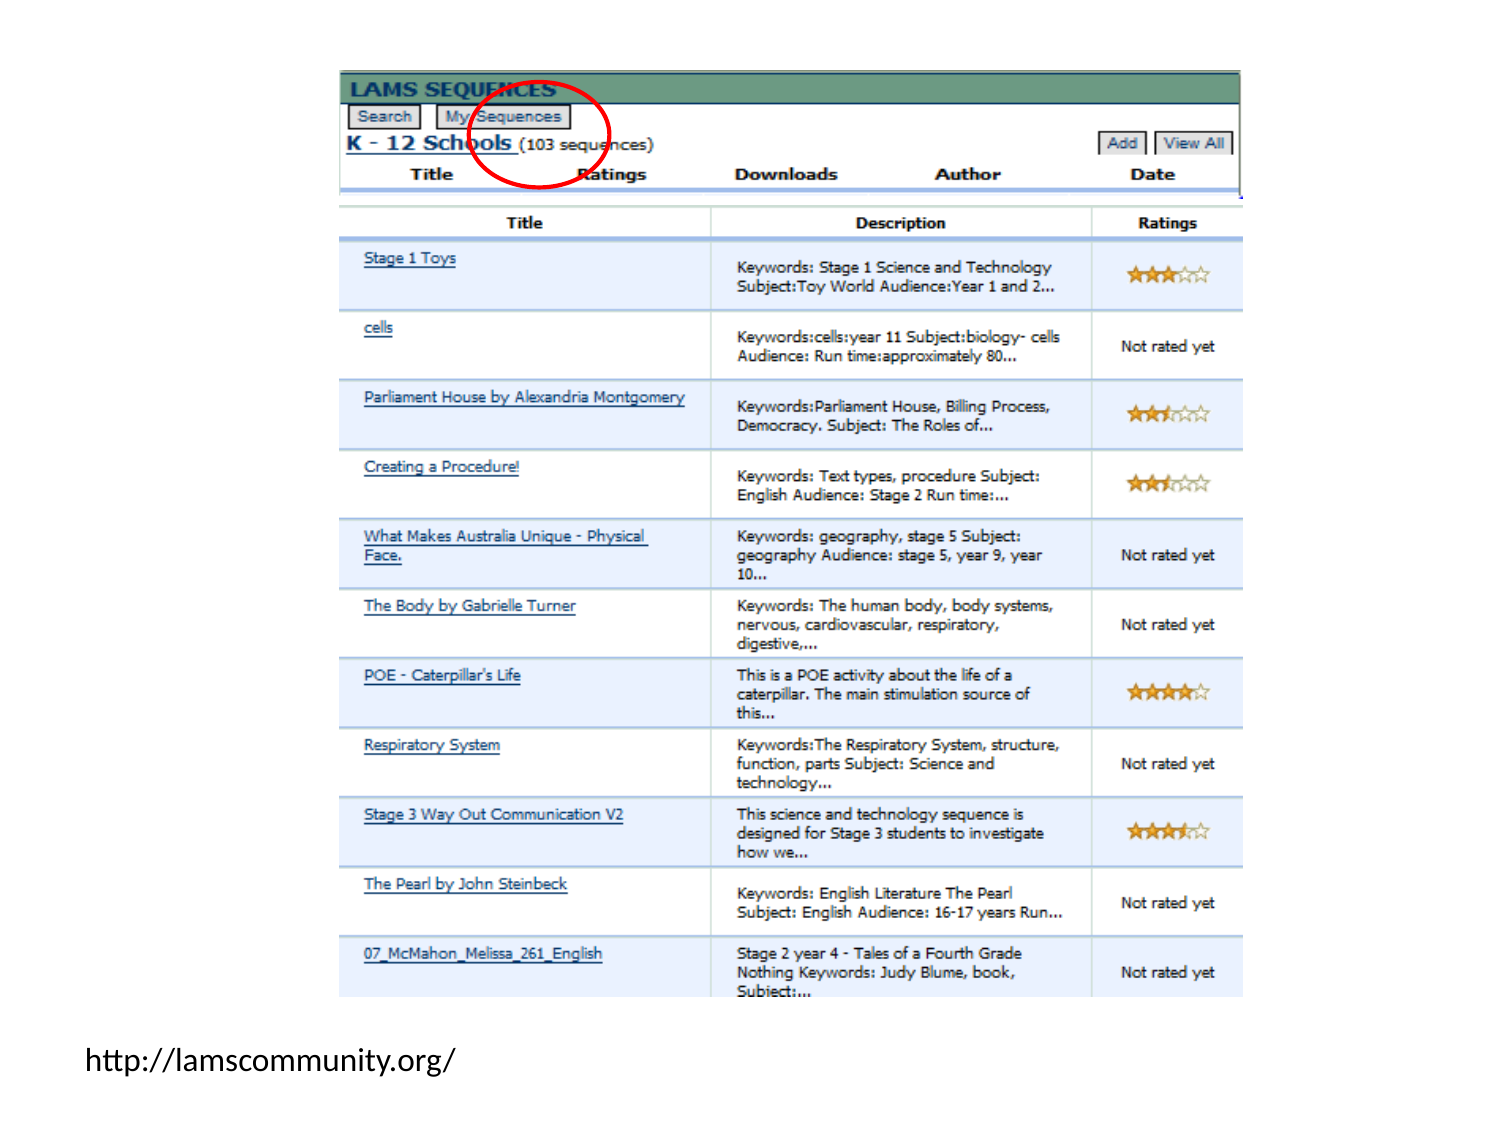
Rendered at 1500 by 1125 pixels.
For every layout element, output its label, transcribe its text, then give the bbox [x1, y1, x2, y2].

picture [339, 70, 1243, 199]
text_box http://lamscommunity.org/ [70, 1031, 1360, 1086]
picture [339, 205, 1243, 997]
